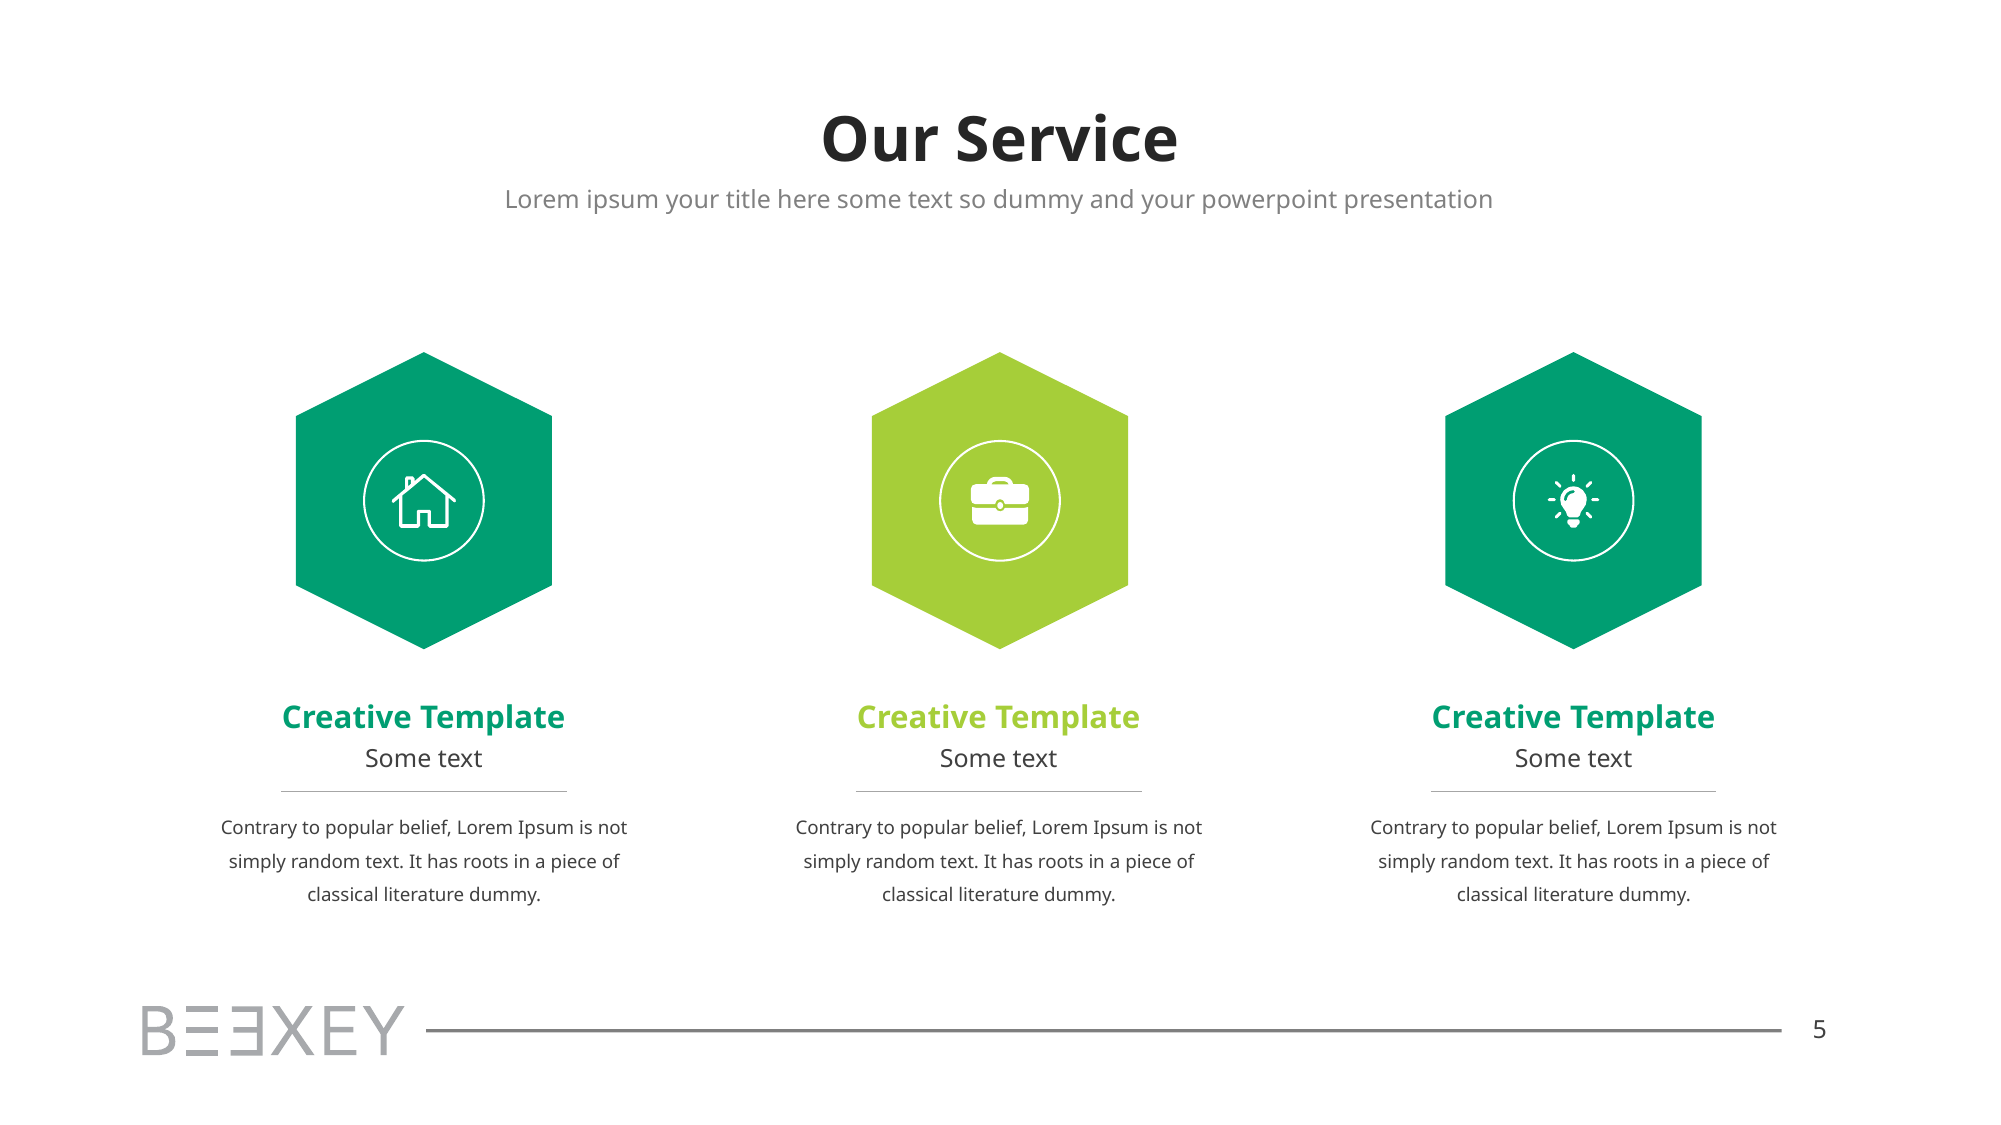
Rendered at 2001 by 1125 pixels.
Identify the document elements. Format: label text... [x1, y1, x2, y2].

text_box [1444, 350, 1703, 651]
list Lorem ipsum your title here some text so dummy and your powerpoint presentation [137, 179, 1863, 226]
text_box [364, 440, 484, 561]
text_box Contrary to popular belief, Lorem Ipsum is not simply random text. It has roots in a piece of classical literature dummy. [200, 797, 647, 913]
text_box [1412, 690, 1735, 781]
slide_number 5 [1781, 992, 1858, 1069]
text_box [294, 350, 554, 651]
text_box Contrary to popular belief, Lorem Ipsum is not simply random text. It has roots in a piece of classical literature dummy. [1350, 797, 1797, 913]
text_box [1431, 336, 1716, 666]
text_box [837, 690, 1160, 781]
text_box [1513, 440, 1634, 561]
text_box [263, 690, 585, 781]
text_box Contrary to popular belief, Lorem Ipsum is not simply random text. It has roots in a piece of classical literature dummy. [775, 797, 1222, 913]
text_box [940, 440, 1060, 561]
text_box [281, 336, 566, 666]
text_box [870, 350, 1130, 651]
text_box [856, 336, 1141, 666]
title Our Service [137, 100, 1863, 179]
